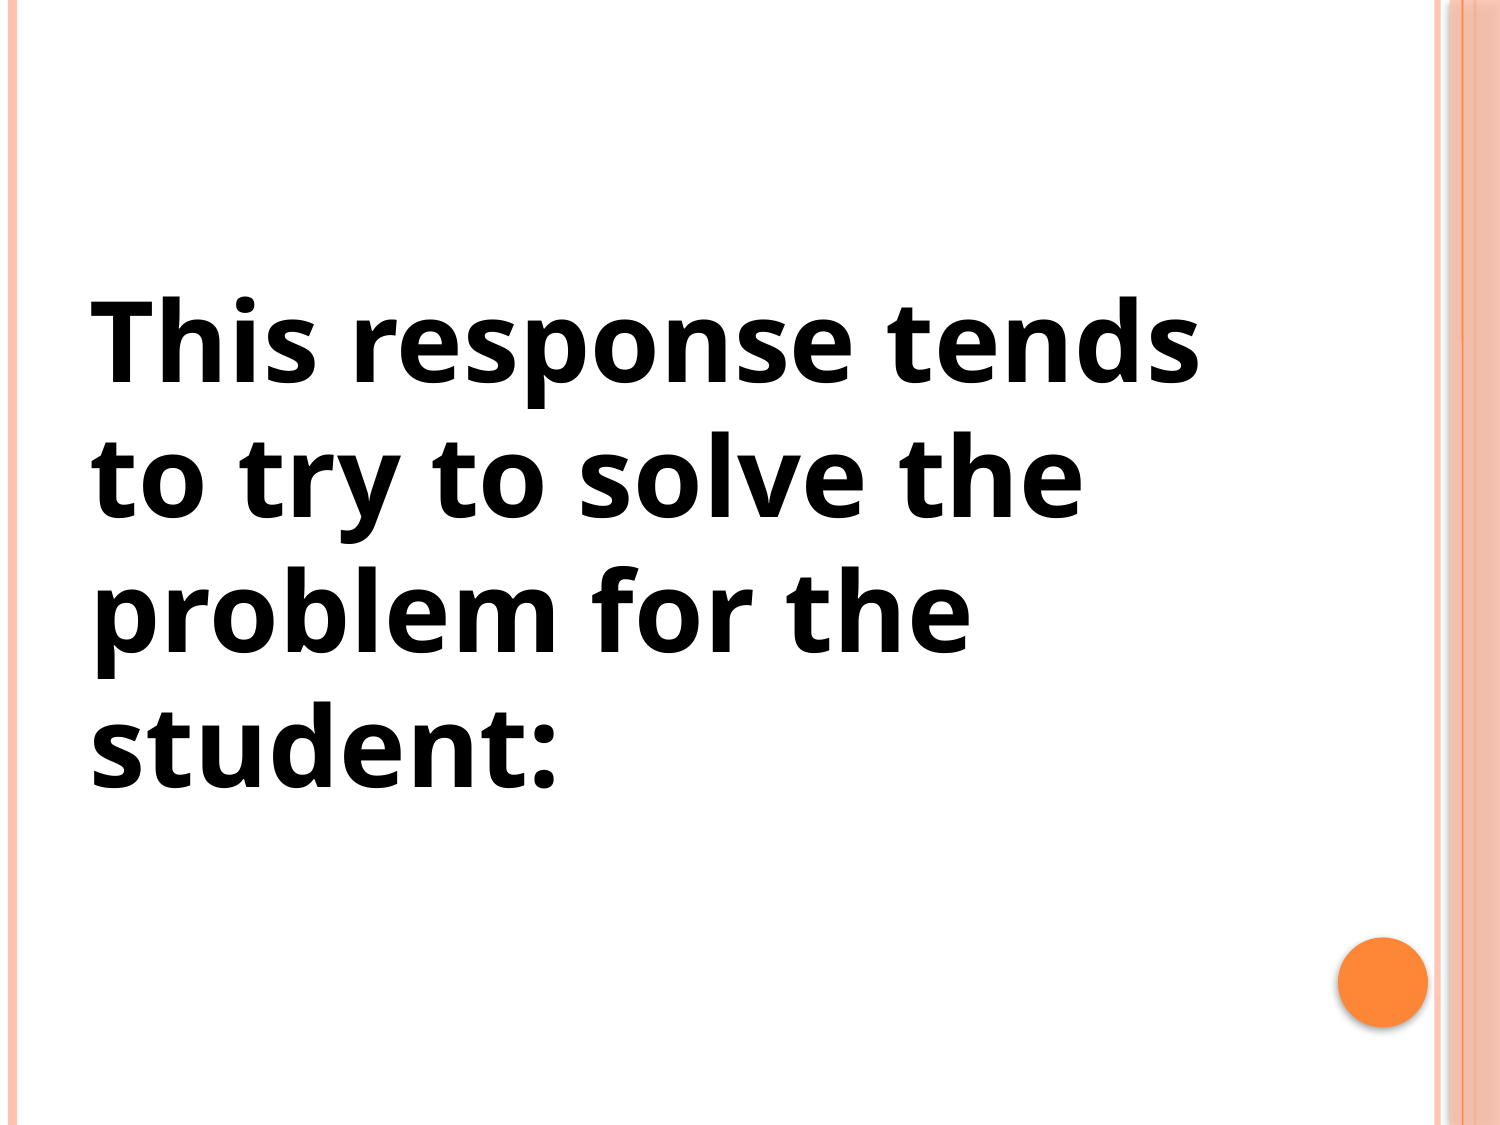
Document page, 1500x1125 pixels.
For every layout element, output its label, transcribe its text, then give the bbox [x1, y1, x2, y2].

list This response tends to try to solve the problem for the student: [75, 262, 1300, 1062]
